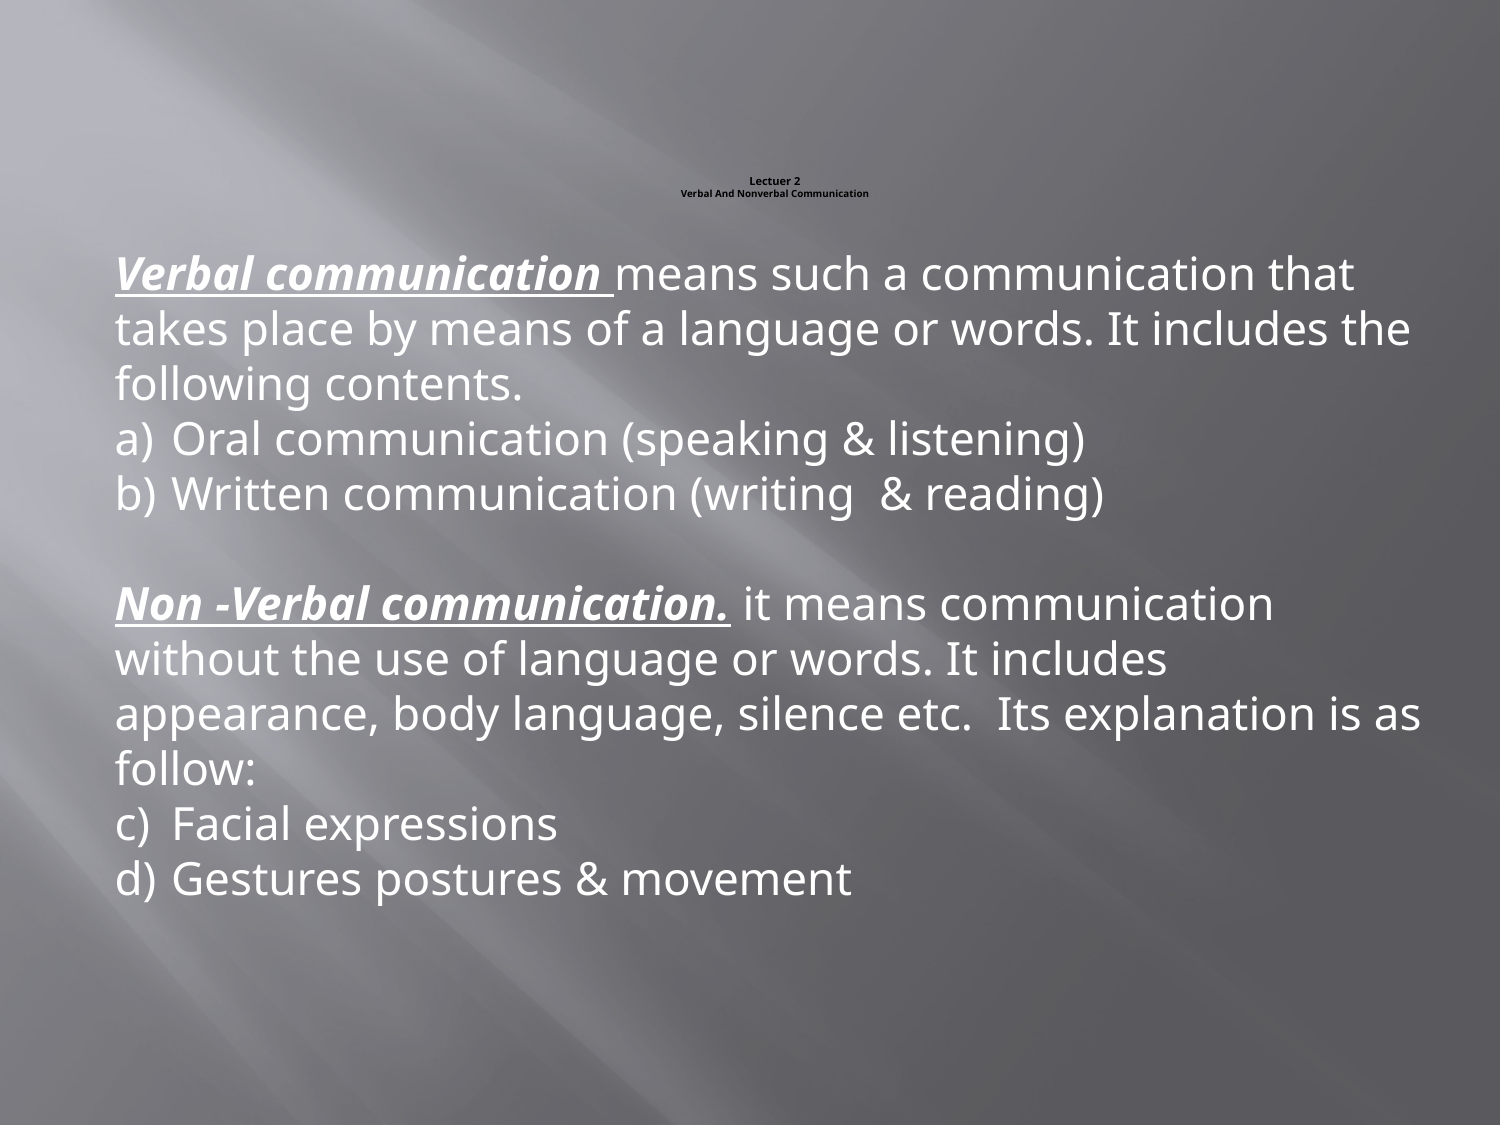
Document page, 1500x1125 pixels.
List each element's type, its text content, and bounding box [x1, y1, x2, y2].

title Lectuer 2 Verbal And Nonverbal Communication [99, 137, 1450, 237]
text_box Verbal communication means such a communication that takes place by means of a language or words. It includes the following contents. Oral communication (speaking & listening) Written communication (writing & reading) Non -Verbal communication. it means communication without the use of language or words. It includes appearance, body language, silence etc. Its explanation is as follow: Facial expressions Gestures postures & movement [99, 237, 1450, 912]
